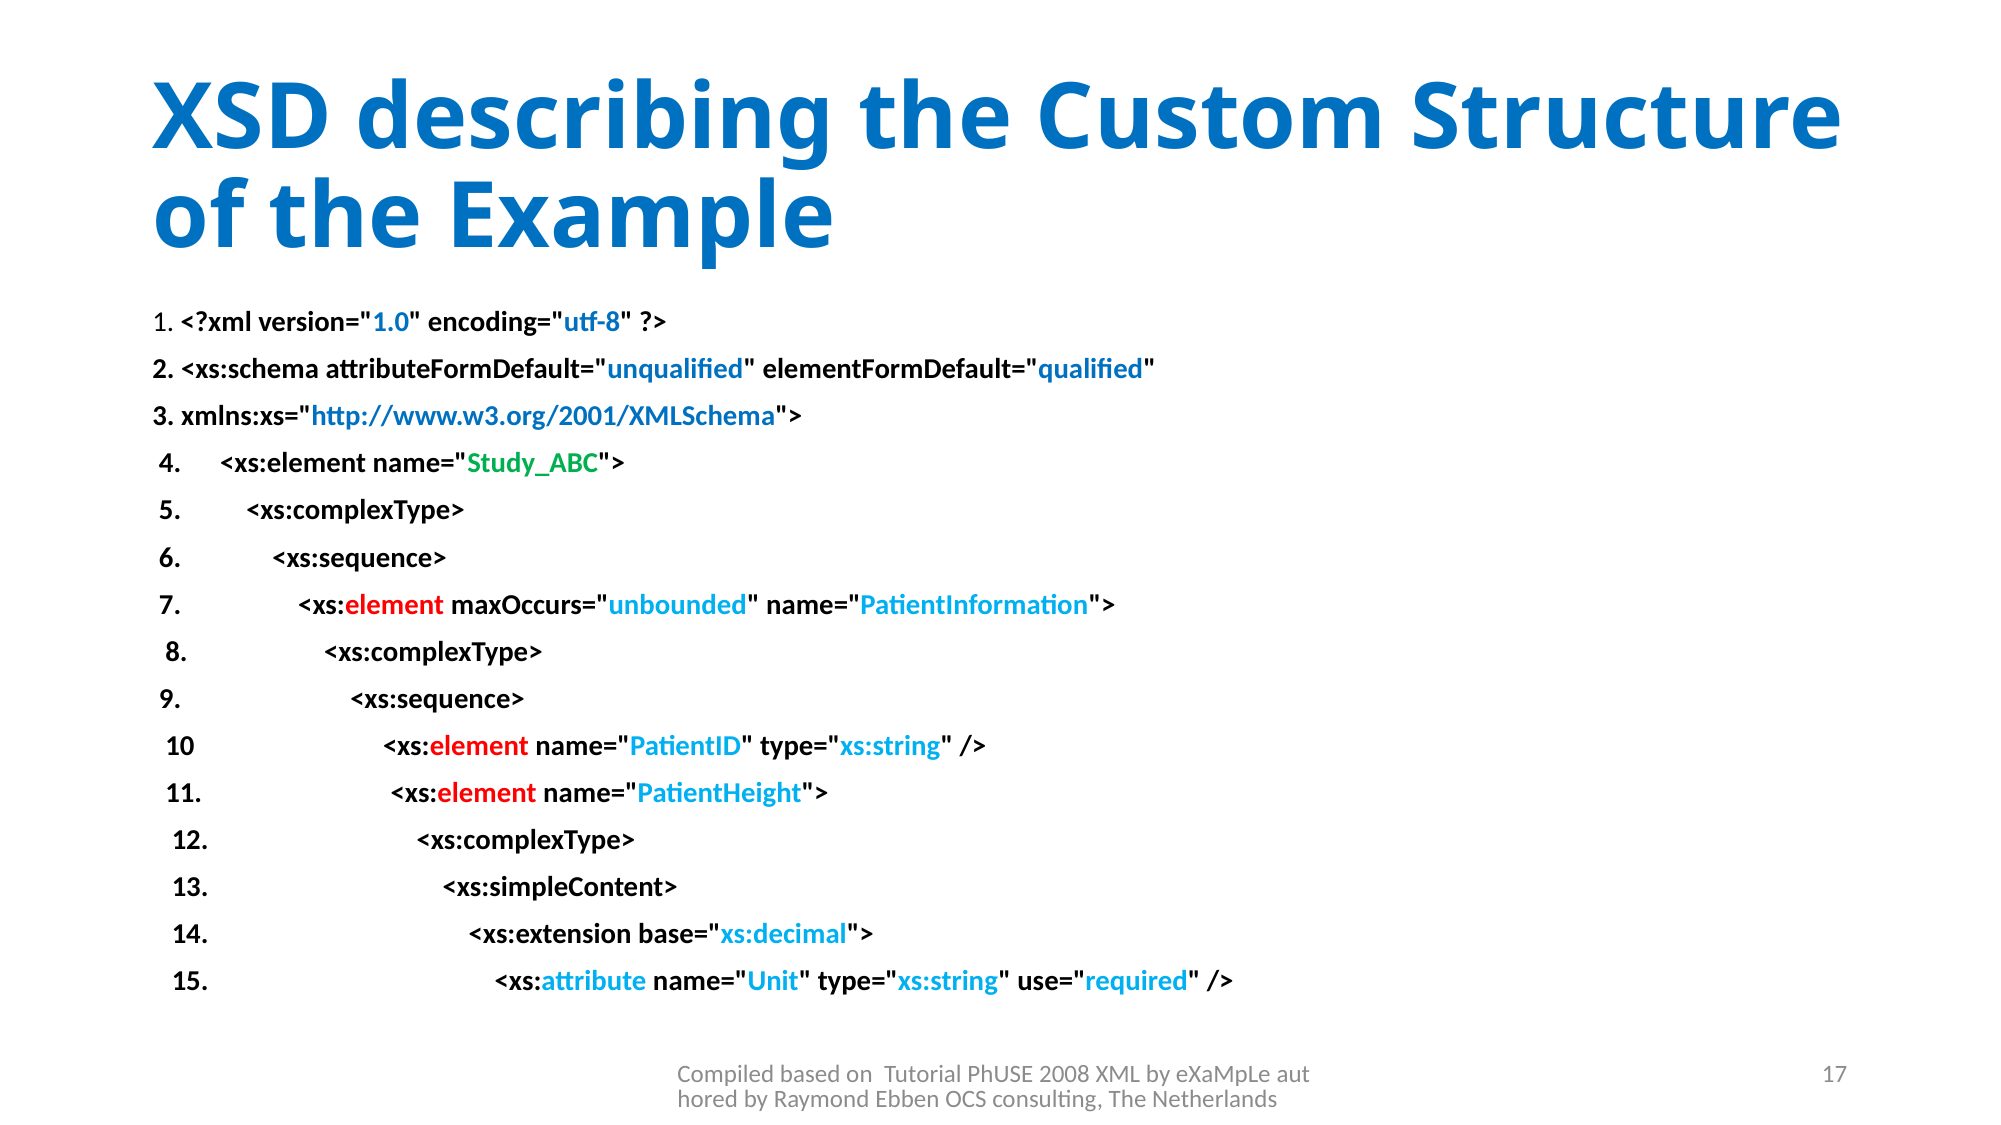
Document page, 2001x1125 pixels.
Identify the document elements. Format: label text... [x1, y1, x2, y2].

slide_number 17 [1412, 1042, 1863, 1103]
footer Compiled based on Tutorial PhUSE 2008 XML by eXaMpLe authored by Raymond Ebben OCS consulting, The Netherlands [662, 1042, 1338, 1103]
title XSD describing the Custom Structure of the Example [137, 59, 1863, 278]
list 1. <?xml version="1.0" encoding="utf-8" ?> 2. <xs:schema attributeFormDefault="unqualified" elementFormDefault="qualified" 3. xmlns:xs="http://www.w3.org/2001/XMLSchema"> 4. <xs:element name="Study_ABC"> 5. <xs:complexType> 6. <xs:sequence> 7. <xs:element maxOccurs="unbounded" name="PatientInformation"> 8. <xs:complexType> 9. <xs:sequence> 10 <xs:element name="PatientID" type="xs:string" /> 11. <xs:element name="PatientHeight"> 12. <xs:complexType> 13. <xs:simpleContent> 14. <xs:extension base="xs:decimal"> 15. <xs:attribute name="Unit" type="xs:string" use="required" /> [137, 299, 1863, 1014]
